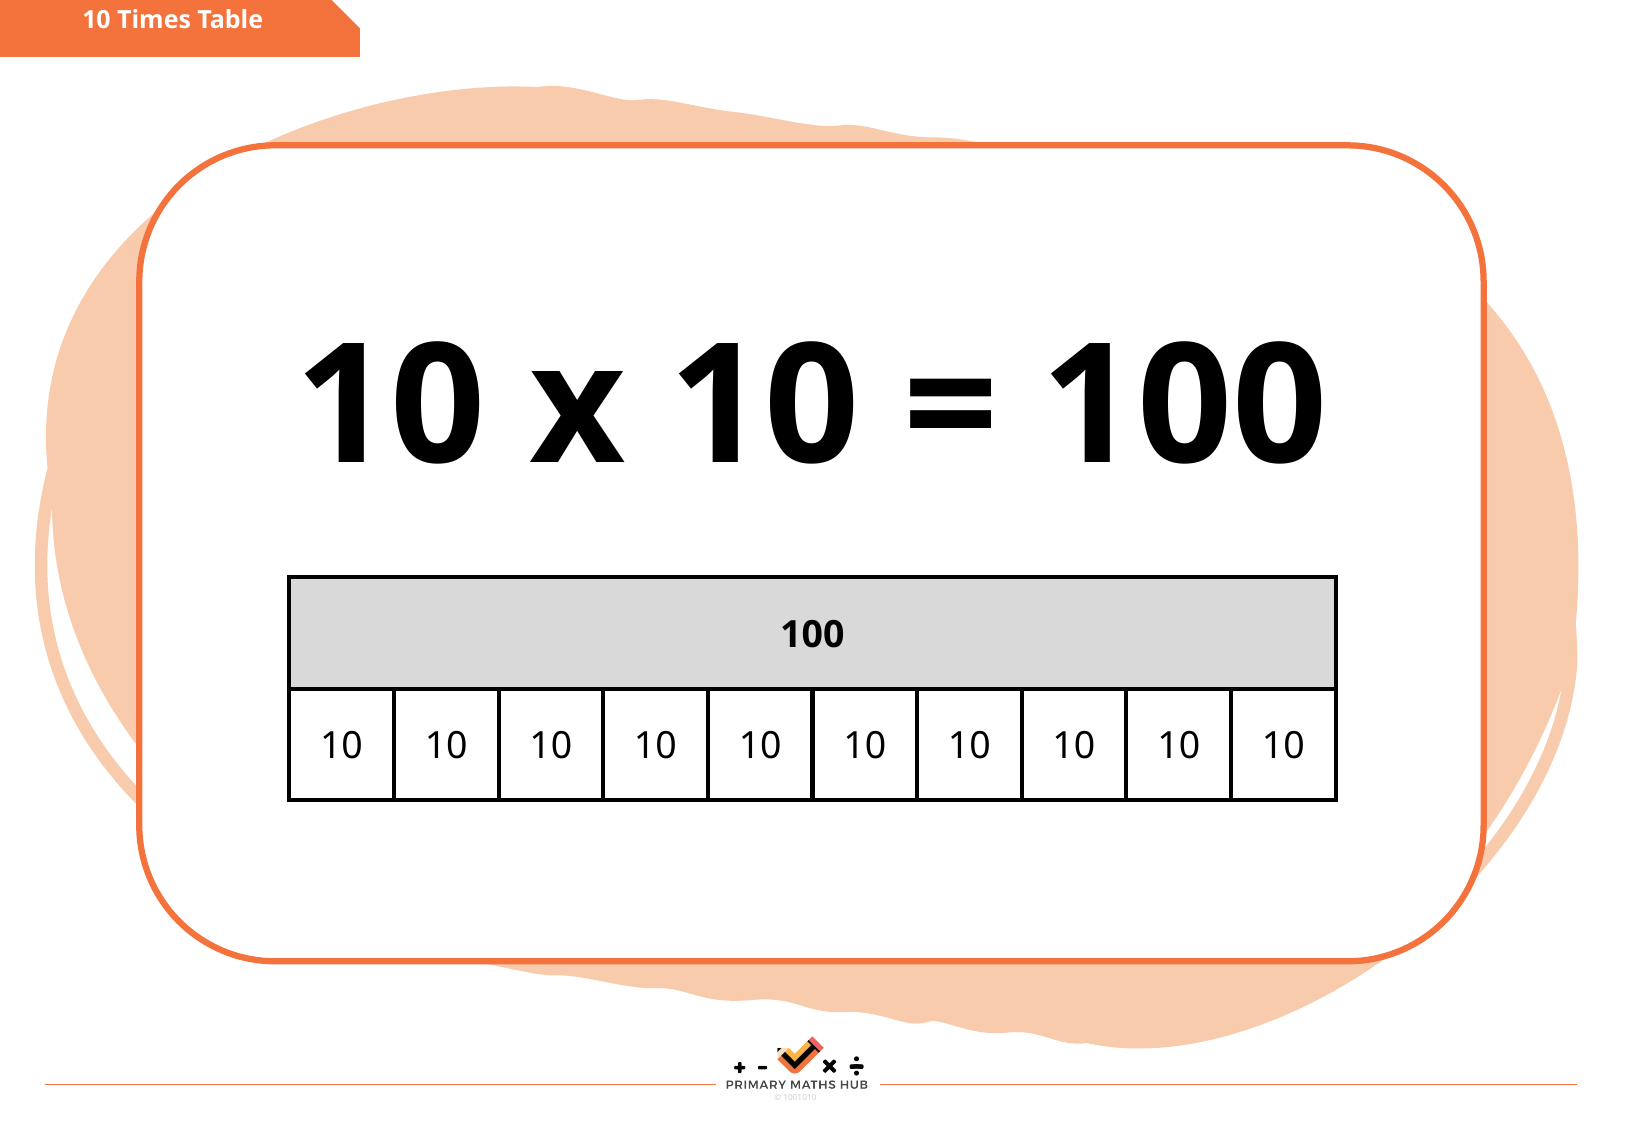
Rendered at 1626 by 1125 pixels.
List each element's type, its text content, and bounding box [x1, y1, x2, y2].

table_cell 10 [1233, 691, 1334, 798]
text_box [273, 91, 956, 144]
text_box 10 x 10 = 100 [140, 288, 1485, 503]
text_box © 1001010 [720, 1084, 870, 1110]
text_box 10 Times Table [0, 0, 361, 58]
picture [722, 1034, 872, 1094]
table_cell 10 [710, 691, 810, 798]
table_header 100 [291, 579, 1334, 687]
table_cell 10 [1024, 691, 1124, 798]
table_cell 10 [501, 691, 601, 798]
text_box [138, 144, 1485, 963]
text_box [39, 214, 155, 799]
table_cell 10 [815, 691, 915, 798]
table_cell 10 [396, 691, 497, 798]
text_box [496, 960, 1374, 1044]
table_cell 10 [291, 691, 392, 798]
table_cell 10 [605, 691, 706, 798]
text_box [1479, 300, 1579, 867]
table_cell 10 [919, 691, 1020, 798]
table_cell 10 [1128, 691, 1229, 798]
